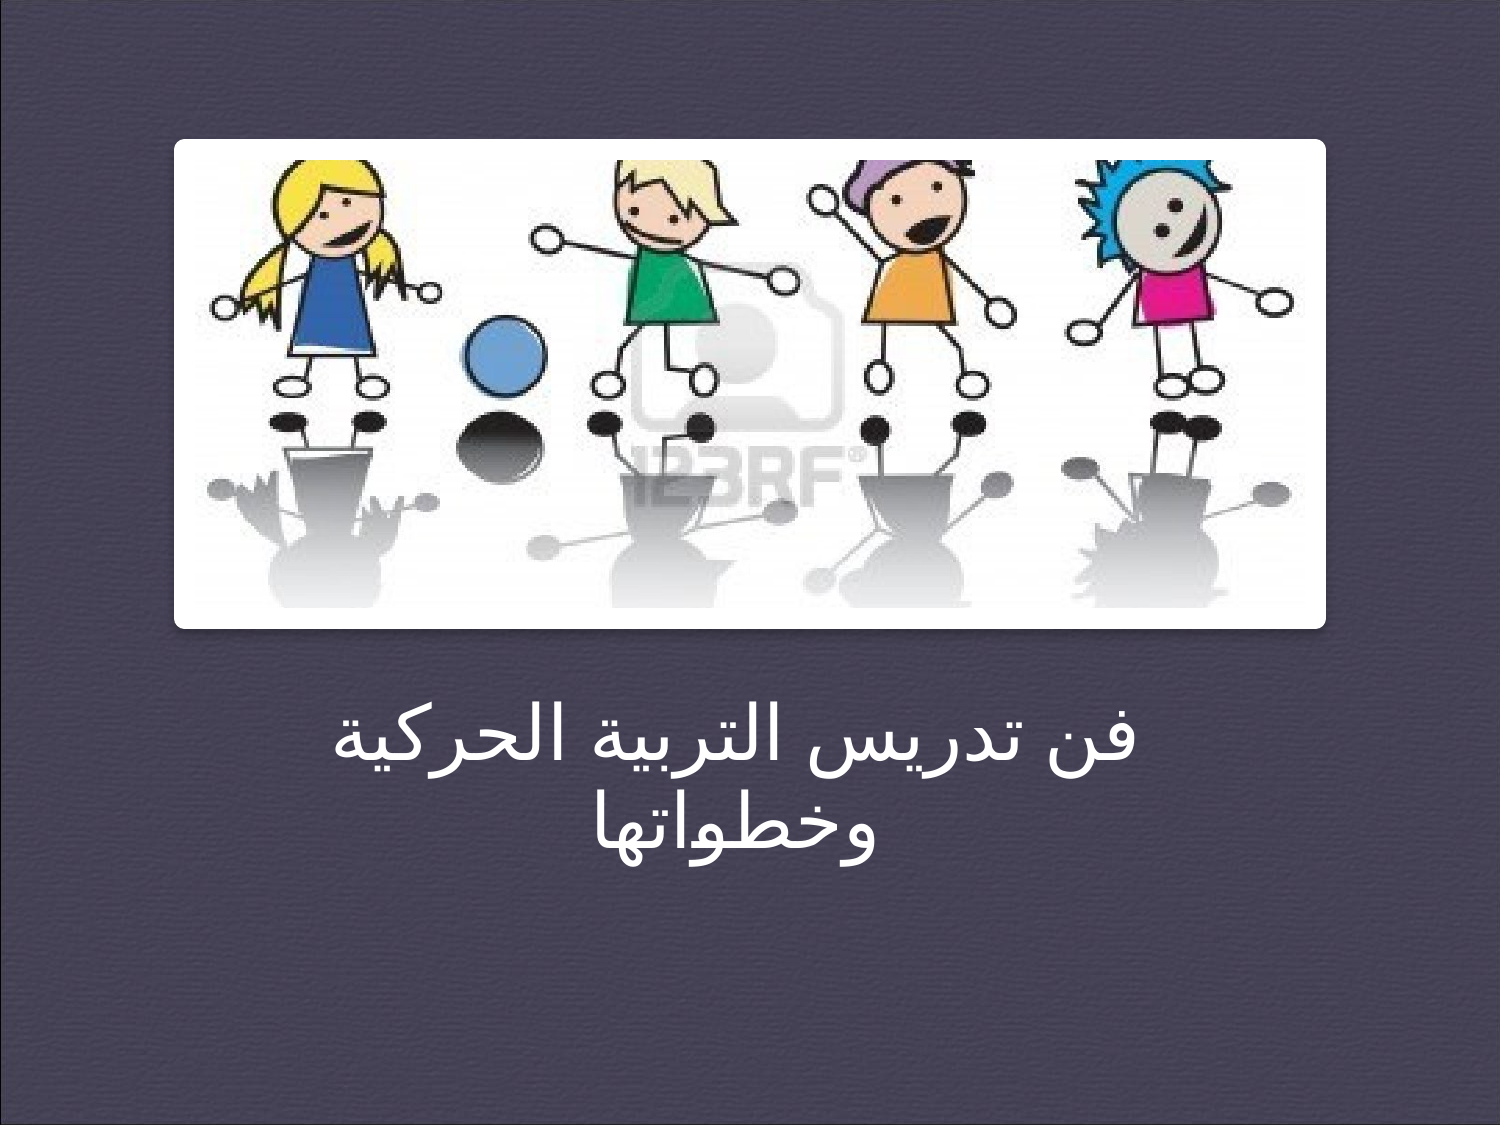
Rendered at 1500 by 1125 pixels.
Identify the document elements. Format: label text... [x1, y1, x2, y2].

title فن تدريس التربية الحركية وخطواتها [166, 680, 1305, 874]
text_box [194, 159, 1306, 609]
picture [0, 0, 1500, 1125]
